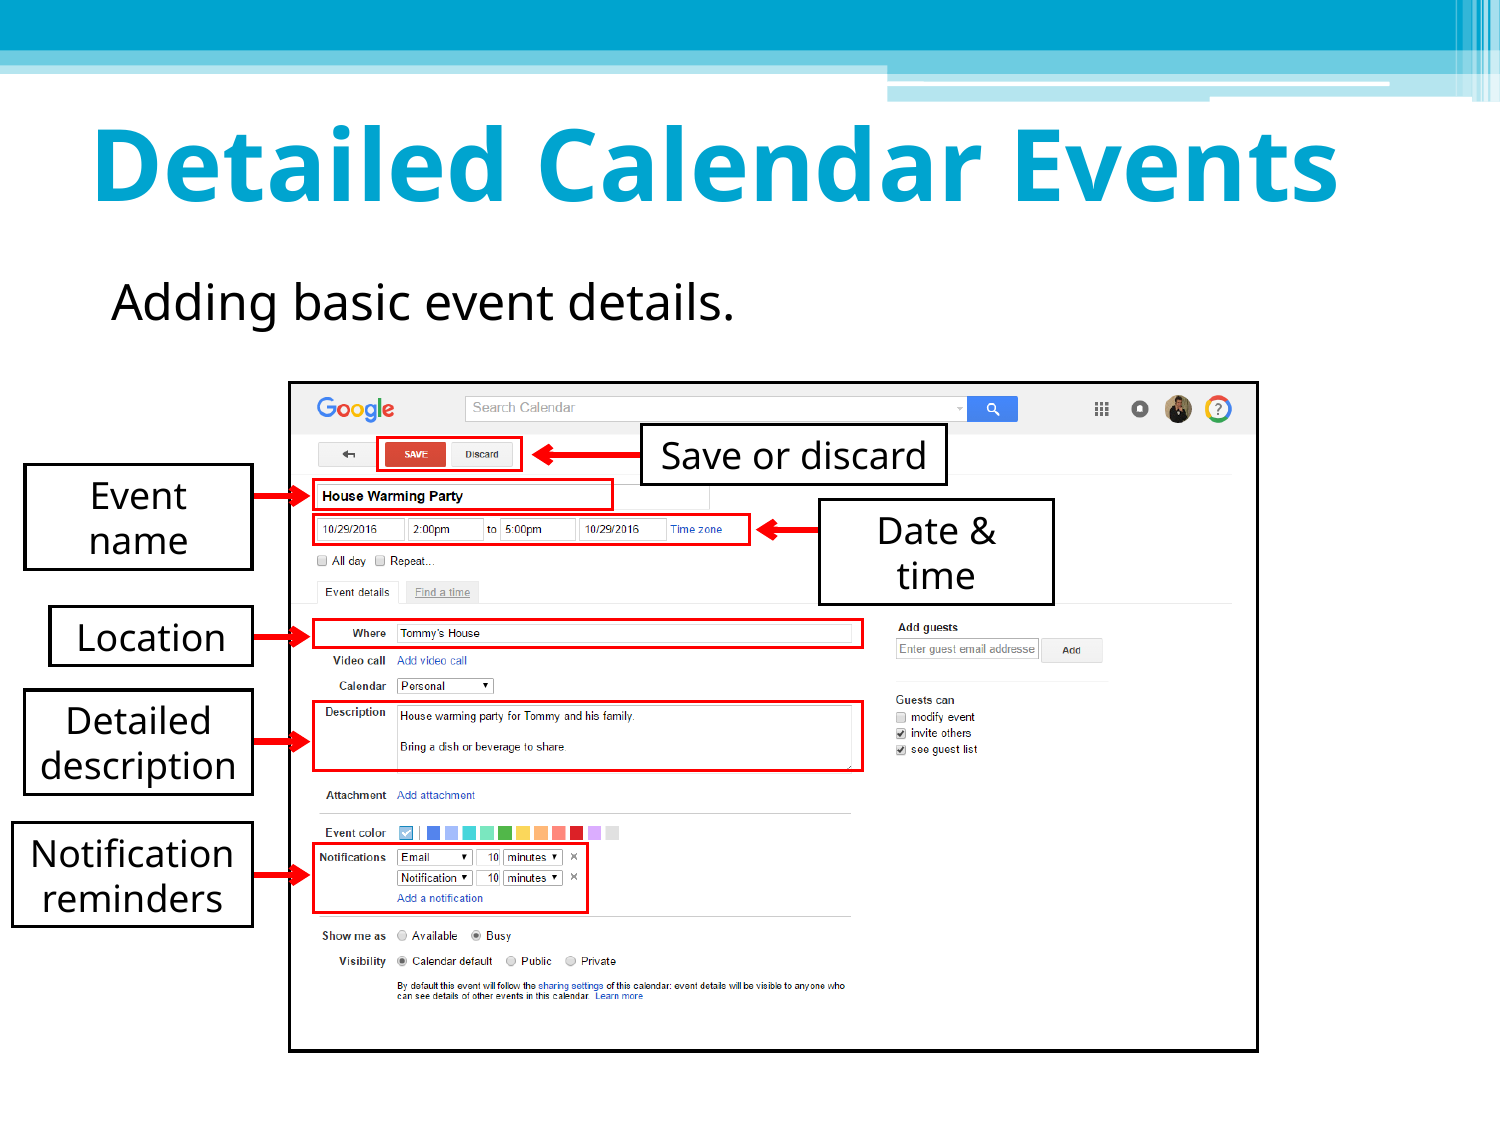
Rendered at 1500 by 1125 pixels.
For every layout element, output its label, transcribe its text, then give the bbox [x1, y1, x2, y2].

text_box Event name [24, 464, 252, 570]
picture [291, 383, 1257, 1050]
text_box Notification reminders [12, 822, 253, 927]
title Detailed Calendar Events [75, 75, 1418, 248]
text_box Detailed description [24, 690, 253, 795]
list Adding basic event details. [75, 262, 1418, 387]
text_box Location [50, 606, 253, 666]
